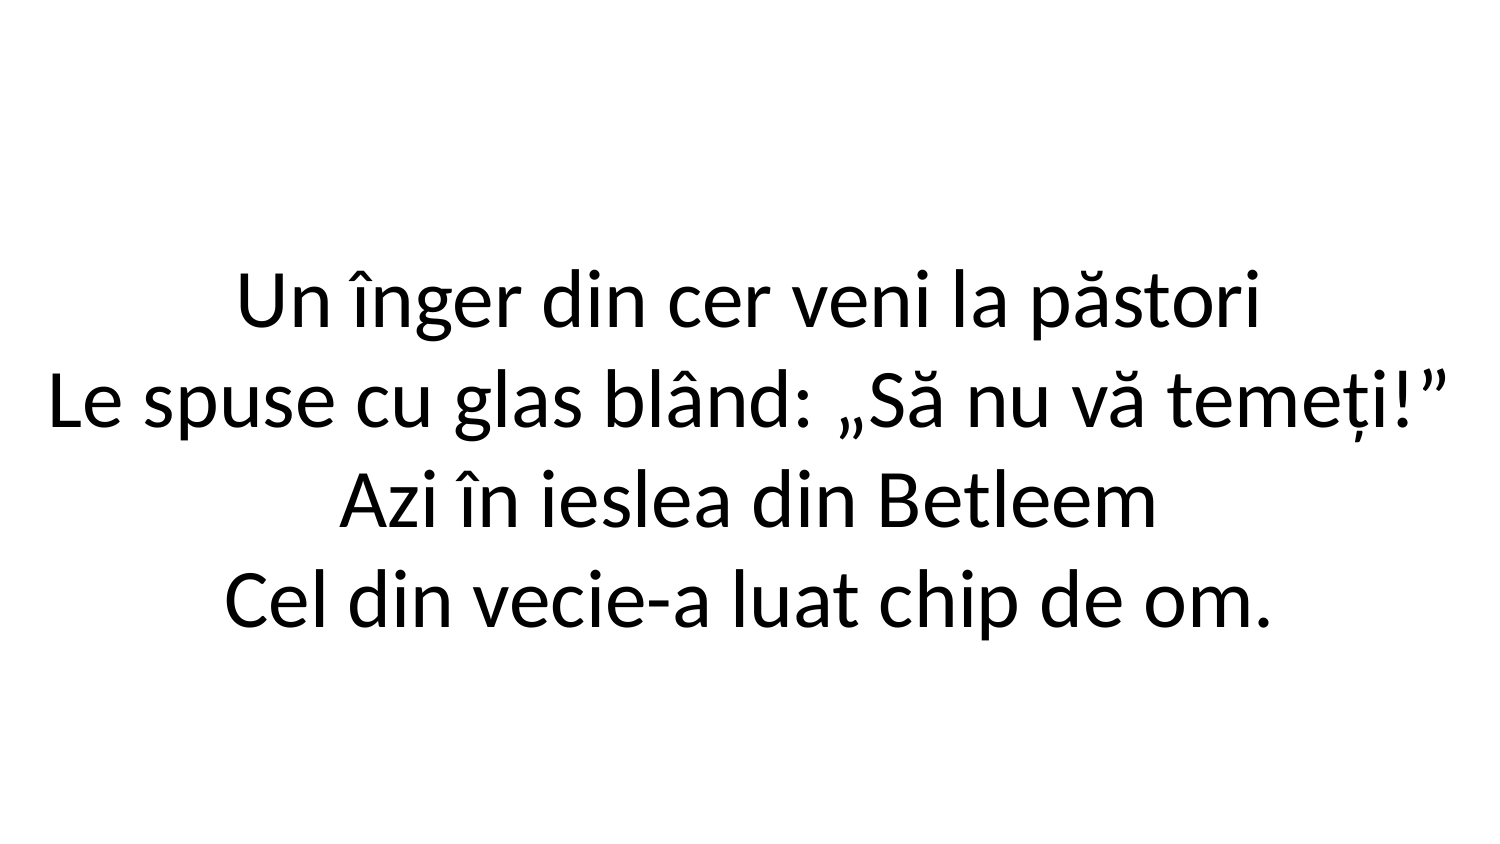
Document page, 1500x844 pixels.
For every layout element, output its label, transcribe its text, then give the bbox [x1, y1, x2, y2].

text_box Un înger din cer veni la păstori Le spuse cu glas blând: „Să nu vă temeți!” Azi în ieslea din Betleem Cel din vecie-a luat chip de om. [33, 192, 1467, 652]
